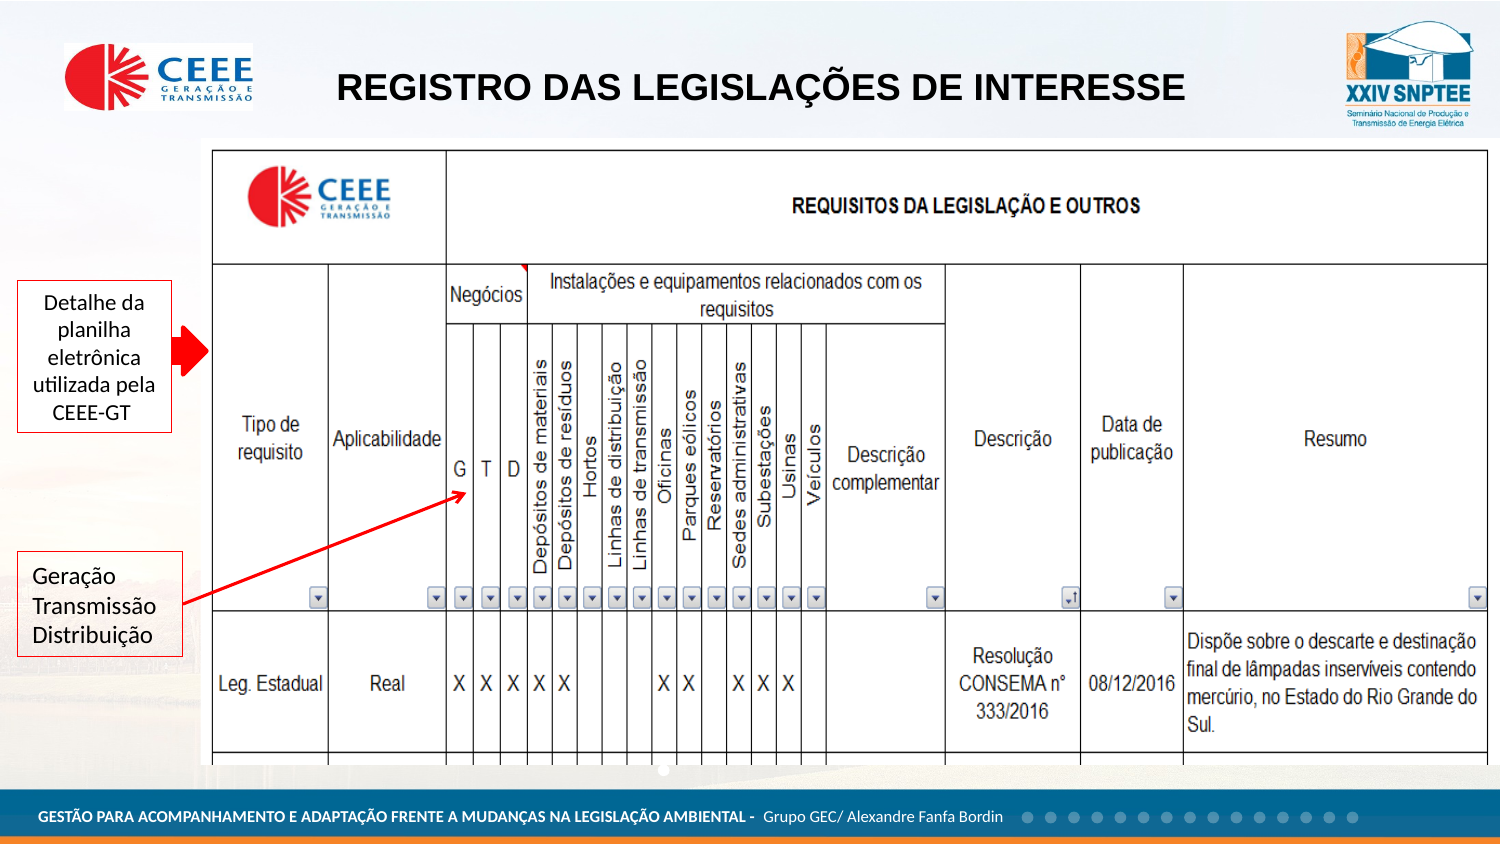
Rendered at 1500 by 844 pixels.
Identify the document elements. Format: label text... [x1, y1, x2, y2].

text_box Detalhe da planilha eletrônica utilizada pela CEEE-GT [17, 280, 172, 433]
text_box Geração Transmissão Distribuição [17, 551, 183, 657]
picture [0, 1, 1500, 789]
text_box [656, 773, 672, 779]
text_box REGISTRO DAS LEGISLAÇÕES DE INTERESSE [312, 55, 1211, 136]
text_box [172, 325, 195, 377]
picture [0, 812, 1500, 844]
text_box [182, 492, 467, 605]
